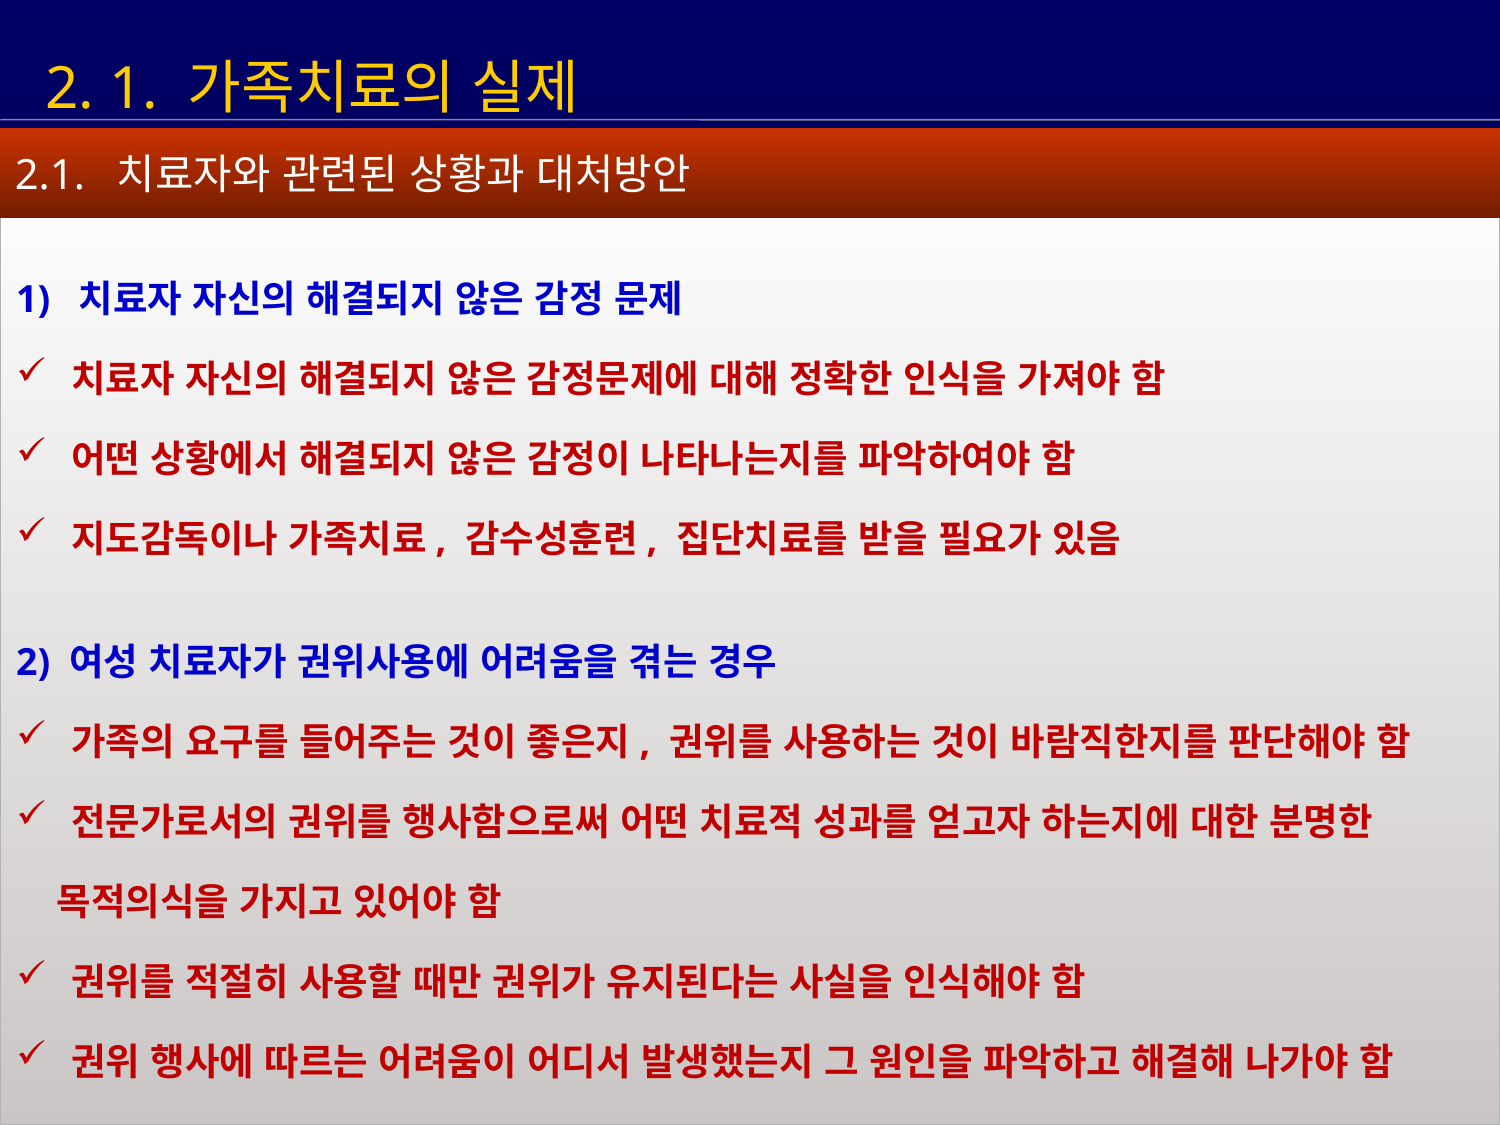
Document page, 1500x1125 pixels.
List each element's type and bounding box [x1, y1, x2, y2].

text_box [0, 42, 1500, 1125]
